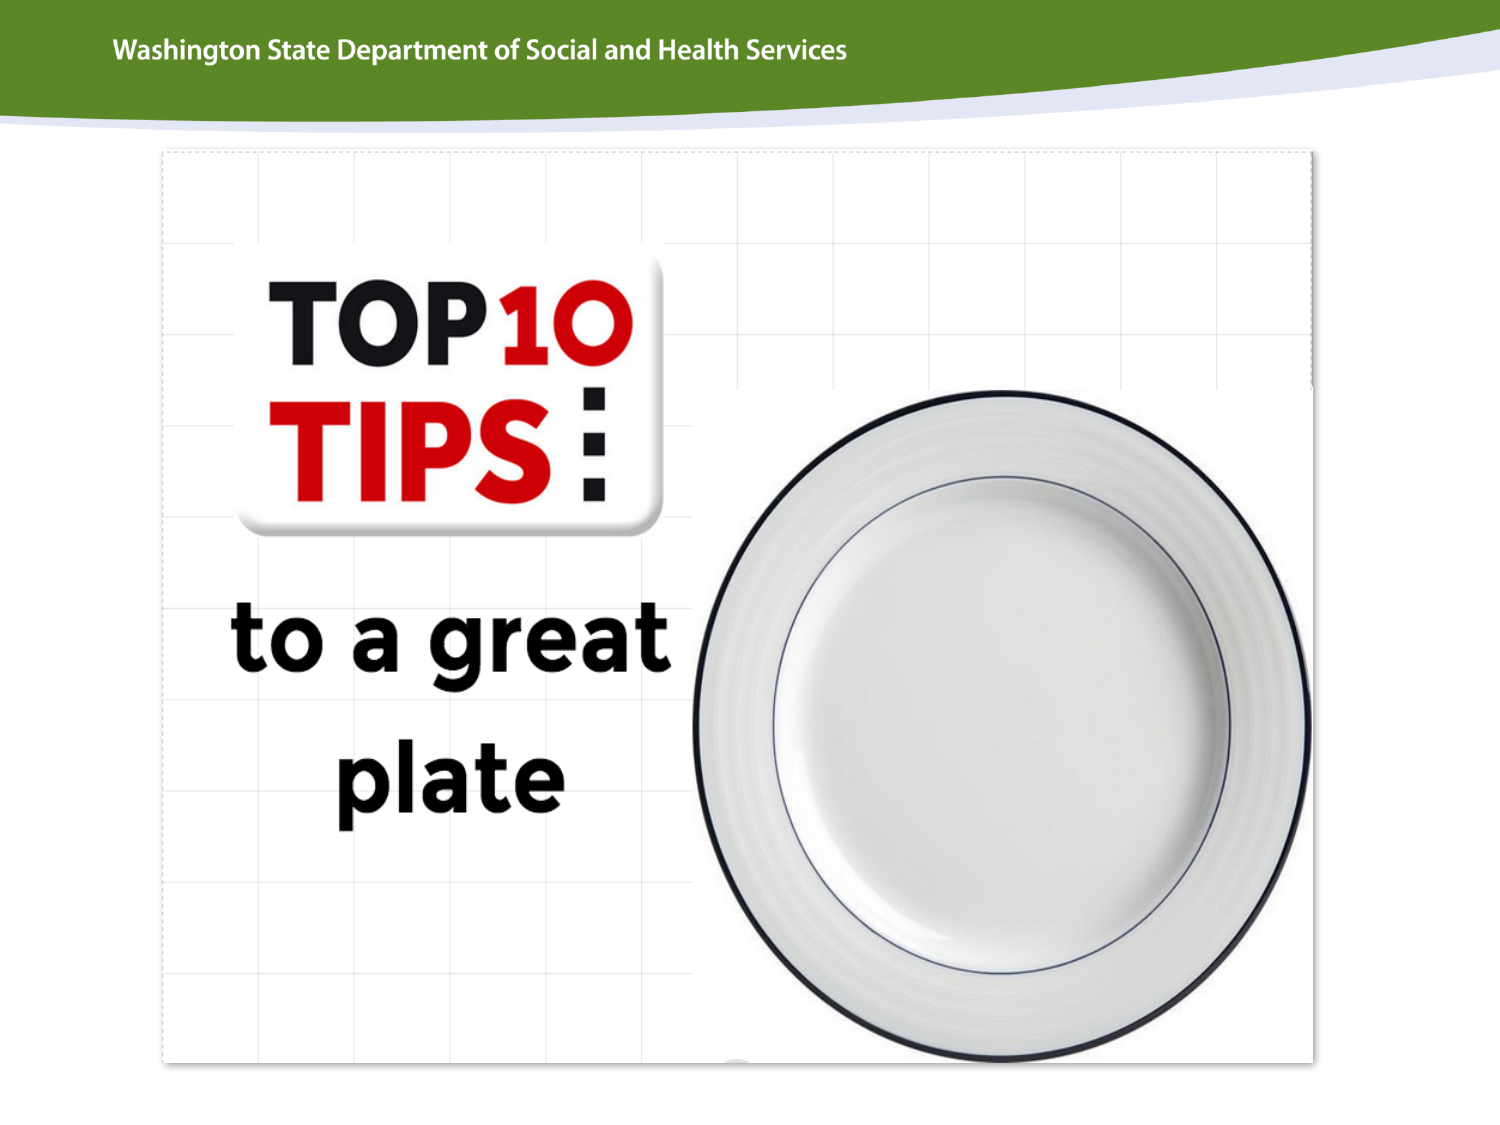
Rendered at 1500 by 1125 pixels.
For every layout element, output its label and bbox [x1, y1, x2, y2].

picture [162, 149, 1313, 1063]
picture [0, 0, 1500, 147]
